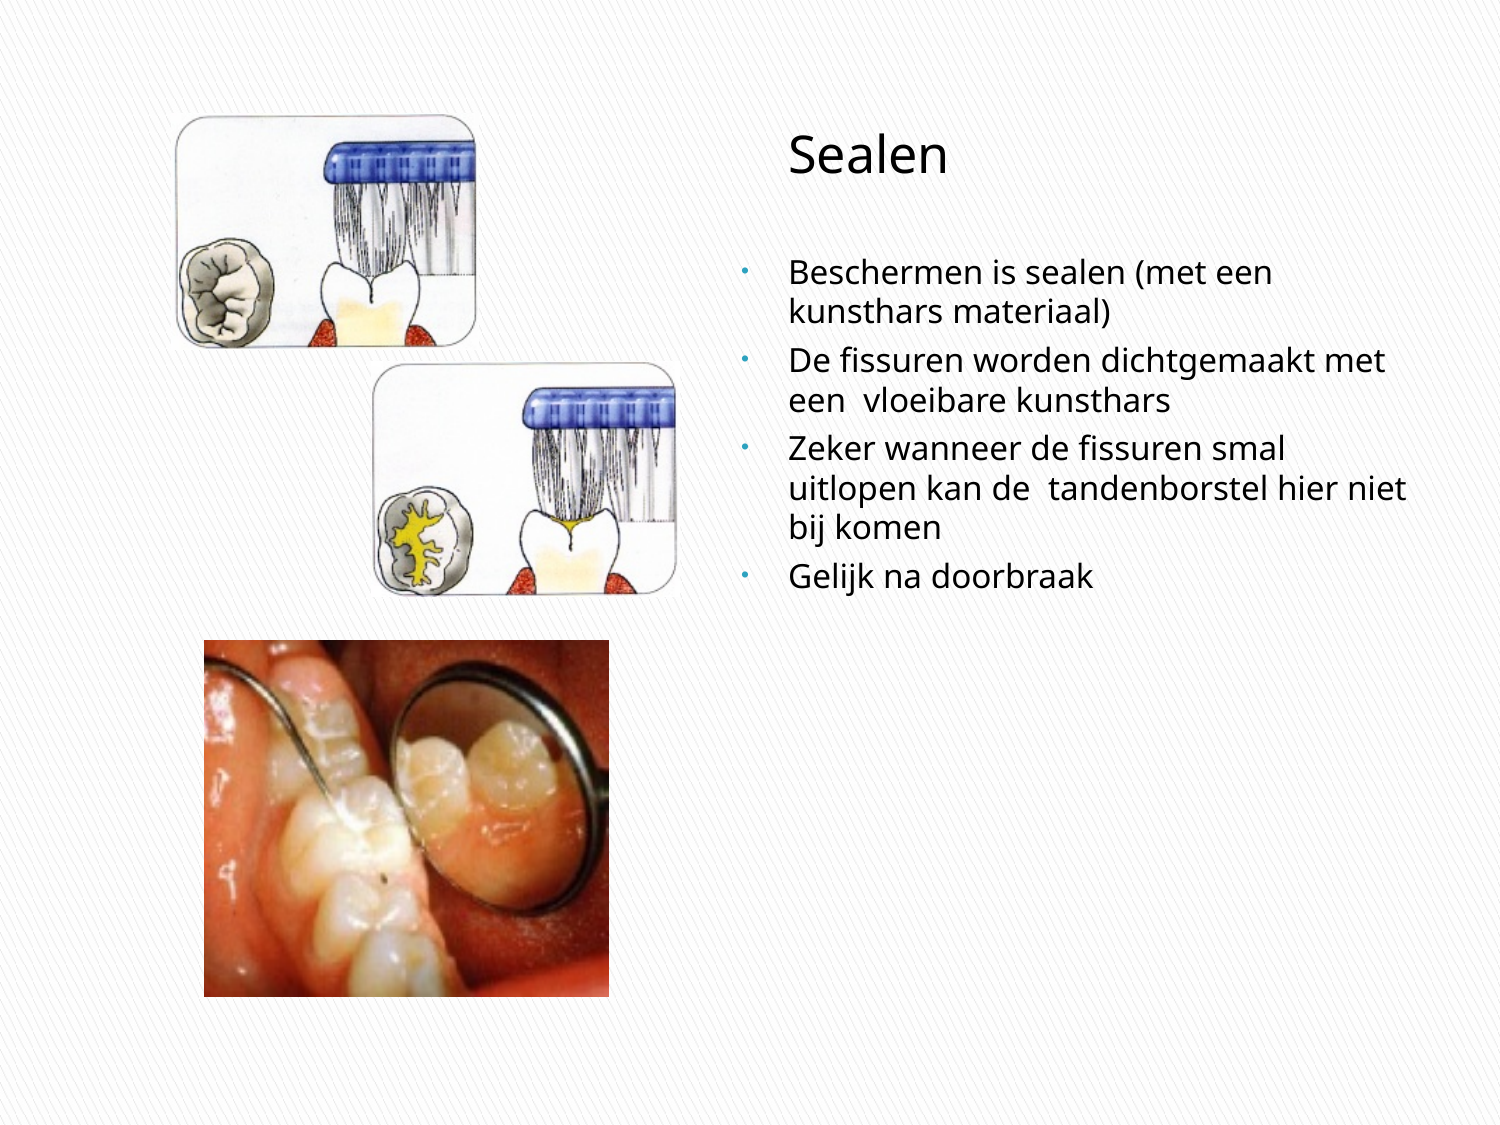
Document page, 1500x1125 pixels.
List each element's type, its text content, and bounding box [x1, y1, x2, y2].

list Beschermen is sealen (met een kunsthars materiaal) De fissuren worden dichtgemaakt met een vloeibare kunsthars Zeker wanneer de fissuren smal uitlopen kan de tandenborstel hier niet bij komen Gelijk na doorbraak [726, 243, 1436, 928]
title Sealen [773, 113, 1316, 229]
picture [371, 361, 680, 597]
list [170, 113, 479, 350]
picture [204, 640, 609, 997]
